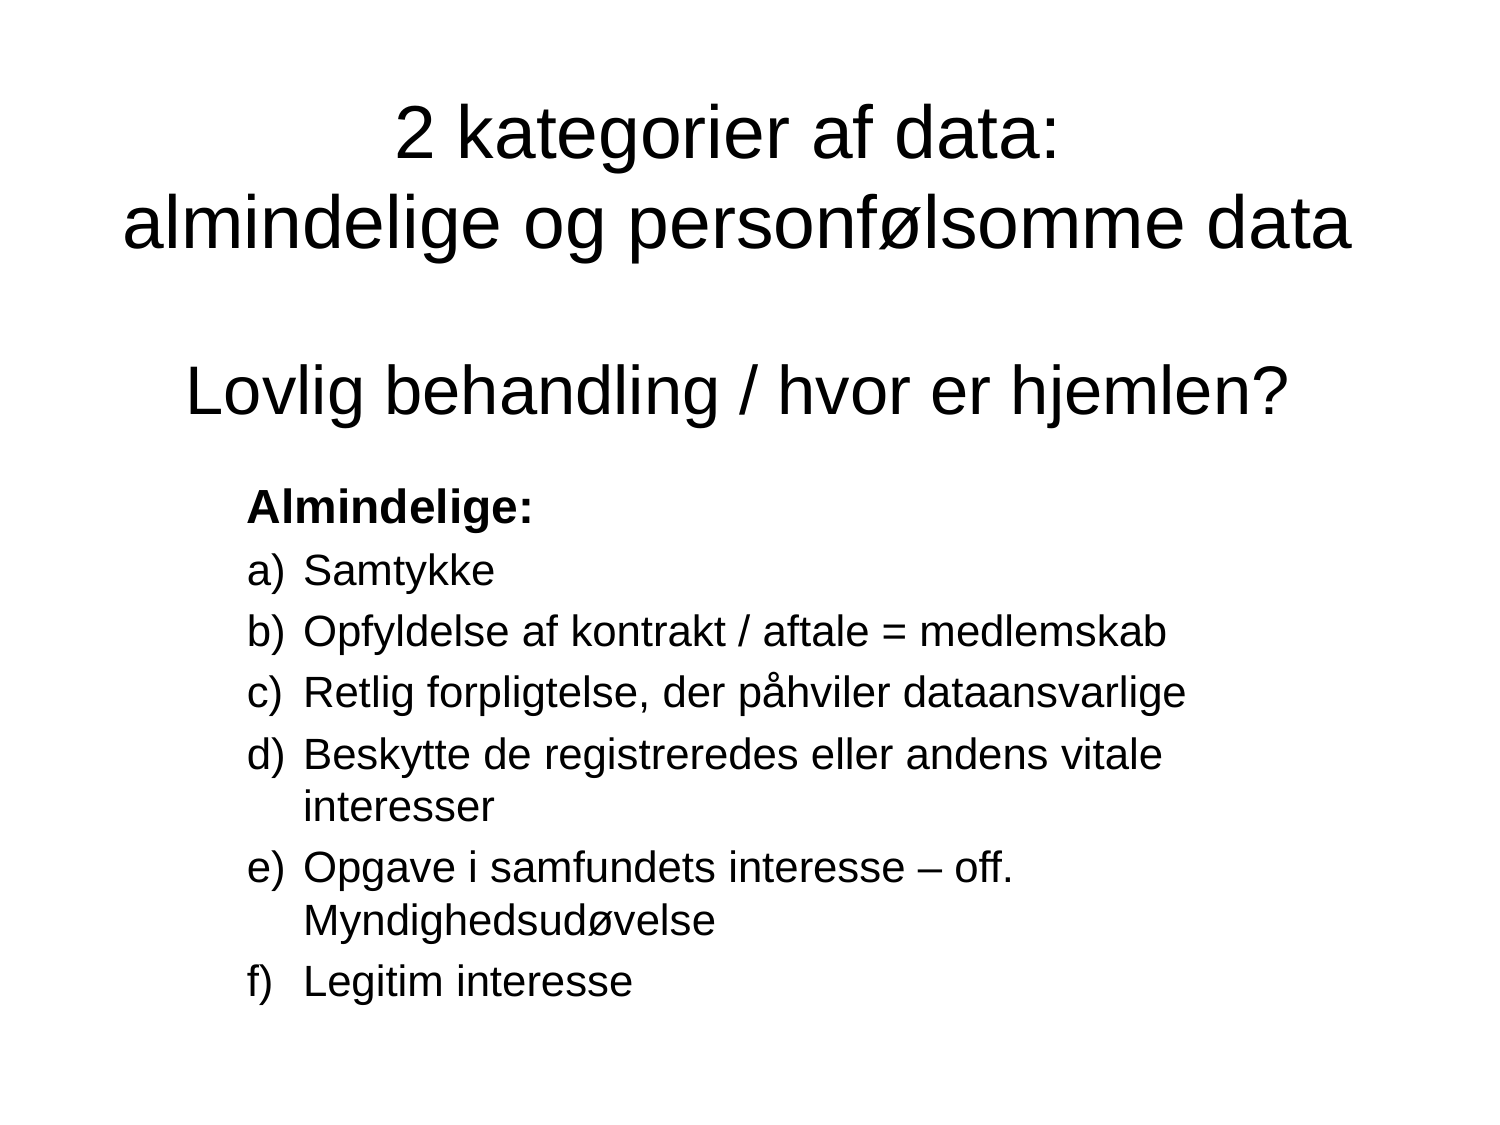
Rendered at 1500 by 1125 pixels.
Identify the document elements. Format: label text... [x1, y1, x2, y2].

title 2 kategorier af data: almindelige og personfølsomme data Lovlig behandling / hvor er hjemlen? [88, 174, 1388, 338]
list Almindelige: Samtykke Opfyldelse af kontrakt / aftale = medlemskab Retlig forpligtelse, der påhviler dataansvarlige Beskytte de registreredes eller andens vitale interesser Opgave i samfundets interesse – off. Myndighedsudøvelse Legitim interesse [231, 468, 1245, 1025]
